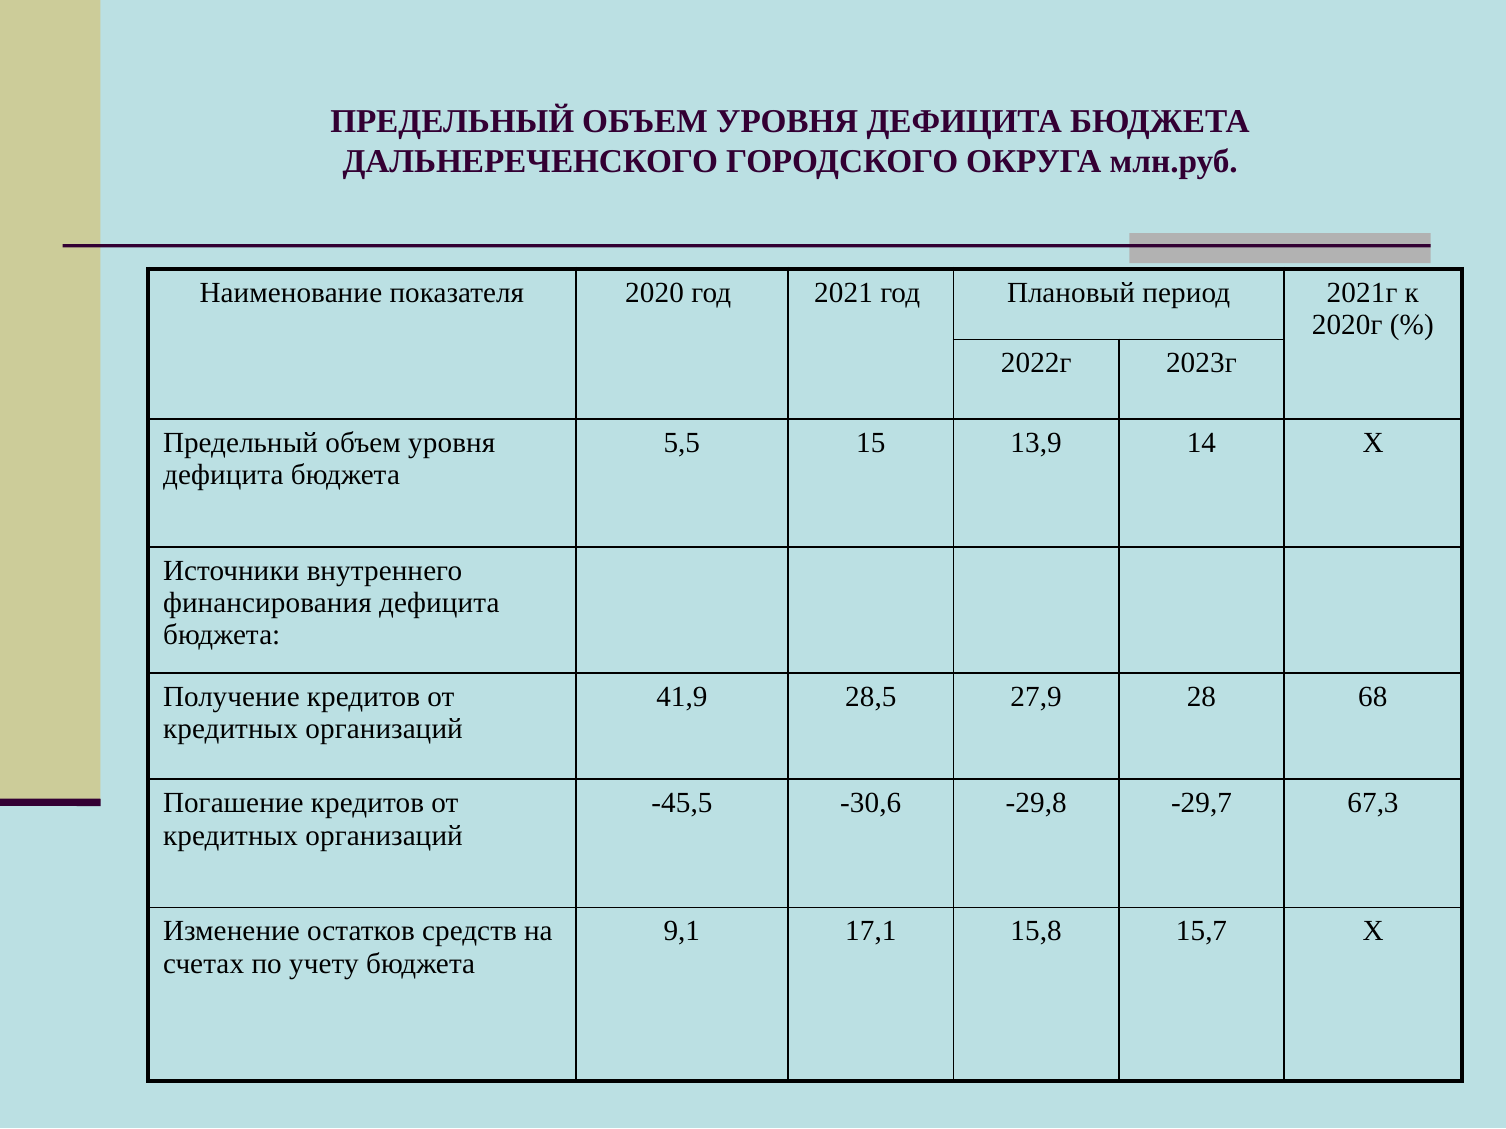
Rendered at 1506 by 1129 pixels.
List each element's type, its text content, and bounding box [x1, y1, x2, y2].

table_cell 15,7 [1120, 908, 1283, 1079]
table_cell 2023г [1120, 340, 1283, 418]
table_cell 15 [789, 420, 953, 546]
table_cell Х [1285, 908, 1460, 1079]
table_cell 17,1 [789, 908, 953, 1079]
table_cell 27,9 [954, 674, 1118, 778]
title ПРЕДЕЛЬНЫЙ ОБЪЕМ УРОВНЯ ДЕФИЦИТА БЮДЖЕТА ДАЛЬНЕРЕЧЕНСКОГО ГОРОДСКОГО ОКРУГА млн.руб. [150, 45, 1431, 234]
table_cell Х [1285, 420, 1460, 546]
table_cell [577, 548, 787, 672]
table_cell 14 [1120, 420, 1283, 546]
table_cell 15,8 [954, 908, 1118, 1079]
table_cell [1285, 548, 1460, 672]
table_cell -29,8 [954, 780, 1118, 907]
table_cell Изменение остатков средств на счетах по учету бюджета [150, 908, 575, 1079]
table_header Наименование показателя [150, 271, 575, 418]
table_cell -30,6 [789, 780, 953, 907]
table_header 2021 год [789, 271, 953, 418]
table_cell 28 [1120, 674, 1283, 778]
table_cell Предельный объем уровня дефицита бюджета [150, 420, 575, 546]
table_cell -45,5 [577, 780, 787, 907]
table_cell Погашение кредитов от кредитных организаций [150, 780, 575, 907]
table_header 2021г к 2020г (%) [1285, 271, 1460, 418]
table_cell 9,1 [577, 908, 787, 1079]
table_cell Получение кредитов от кредитных организаций [150, 674, 575, 778]
table_header 2020 год [577, 271, 787, 418]
table_cell [954, 548, 1118, 672]
table_cell 5,5 [577, 420, 787, 546]
table_cell Источники внутреннего финансирования дефицита бюджета: [150, 548, 575, 672]
table_cell 2022г [954, 340, 1118, 418]
table_cell -29,7 [1120, 780, 1283, 907]
table_header Плановый период [954, 271, 1283, 339]
table_cell 68 [1285, 674, 1460, 778]
table_cell [789, 548, 953, 672]
table_cell 13,9 [954, 420, 1118, 546]
table_cell 67,3 [1285, 780, 1460, 907]
table_cell 41,9 [577, 674, 787, 778]
table_cell 28,5 [789, 674, 953, 778]
table_cell [1120, 548, 1283, 672]
